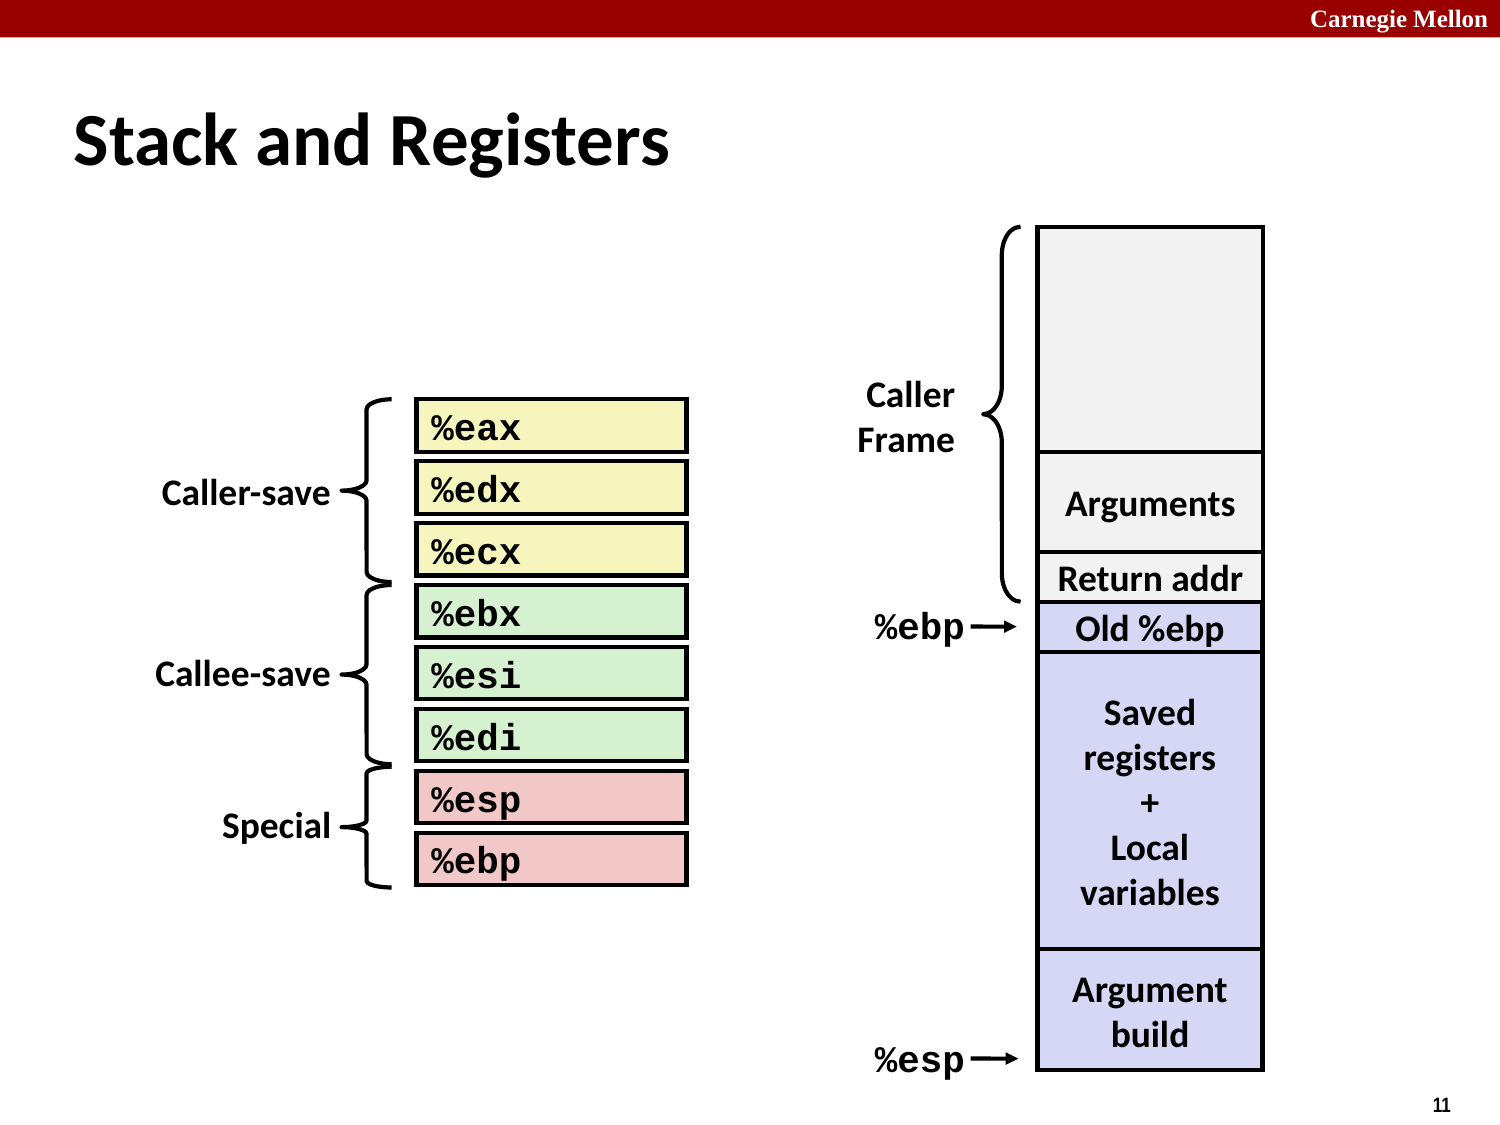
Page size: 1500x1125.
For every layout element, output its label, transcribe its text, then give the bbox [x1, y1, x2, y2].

text_box %ecx [416, 523, 687, 576]
text_box %eax [416, 399, 687, 452]
text_box %esi [416, 646, 687, 700]
text_box Argument build [1037, 949, 1263, 1071]
text_box [980, 620, 1017, 633]
text_box %ebp [724, 595, 980, 655]
text_box %esp [416, 770, 687, 824]
text_box Caller-save [146, 460, 346, 521]
text_box [346, 585, 392, 765]
text_box %edx [416, 461, 687, 514]
text_box [983, 226, 1021, 602]
text_box Callee-save [140, 641, 346, 701]
text_box %edi [416, 708, 687, 762]
text_box Arguments [1037, 451, 1264, 552]
text_box %ebx [416, 585, 687, 638]
text_box [980, 1052, 1019, 1065]
text_box [346, 399, 392, 583]
text_box Saved registers + Local variables [1037, 652, 1263, 949]
text_box %esp [737, 1027, 980, 1087]
text_box %ebp [416, 832, 687, 886]
text_box Caller Frame [842, 362, 970, 468]
text_box [1037, 226, 1264, 451]
text_box [347, 766, 392, 888]
text_box Old %ebp [1037, 601, 1263, 652]
text_box Special [206, 793, 347, 854]
title Stack and Registers [58, 72, 1305, 199]
text_box Return addr [1037, 552, 1264, 602]
